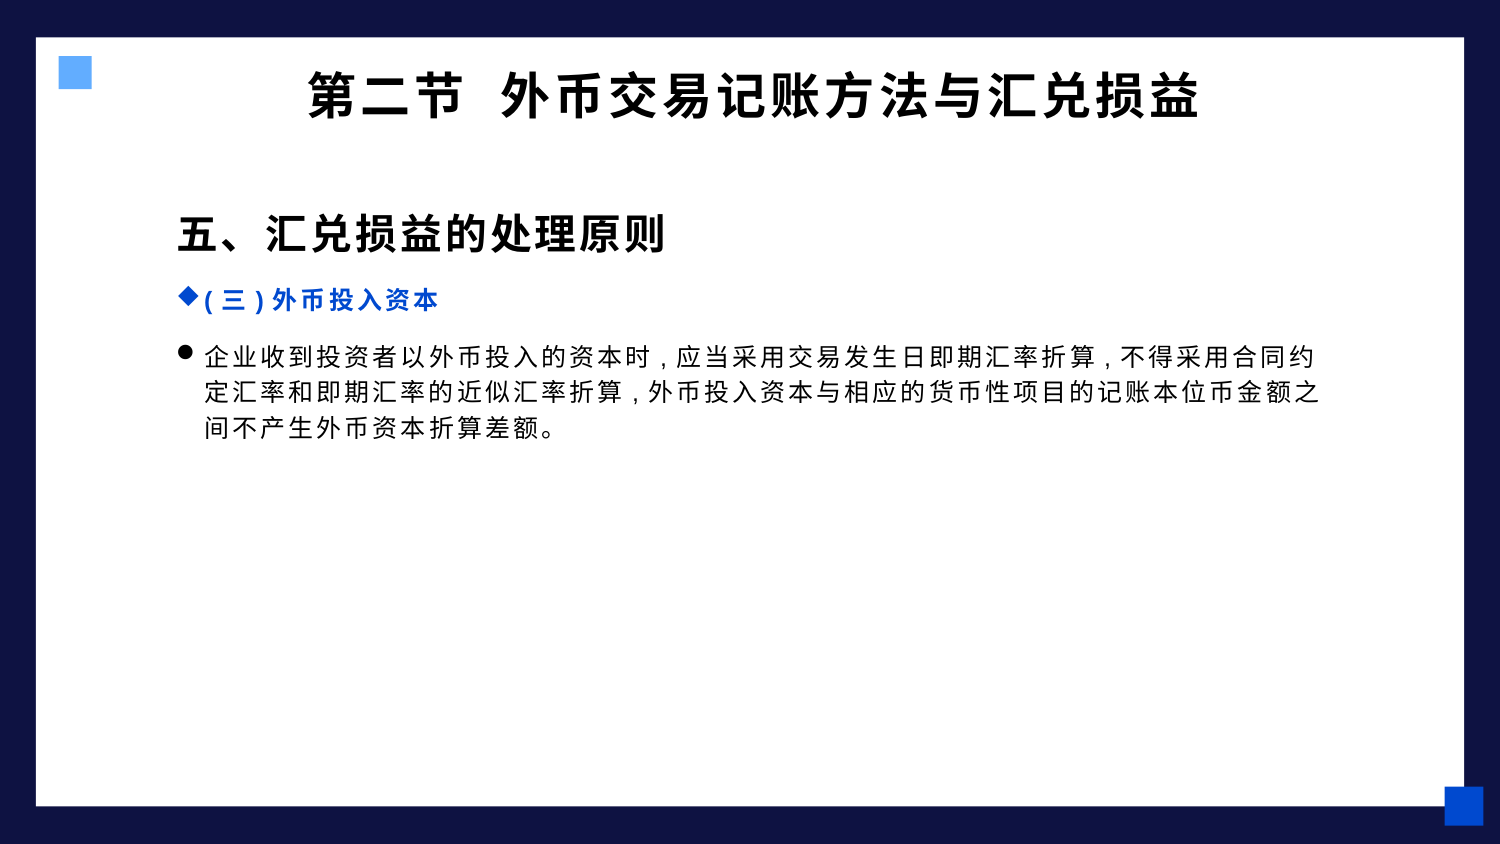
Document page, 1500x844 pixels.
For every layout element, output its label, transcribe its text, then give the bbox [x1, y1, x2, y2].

list 五、汇兑损益的处理原则 (三)外币投入资本 企业收到投资者以外币投入的资本时,应当采用交易发生日即期汇率折算,不得采用合同约定汇率和即期汇率的近似汇率折算,外币投入资本与相应的货币性项目的记账本位币金额之间不产生外币资本折算差额。 [159, 197, 1344, 622]
title 第二节 外币交易记账方法与汇兑损益 [159, 43, 1344, 133]
